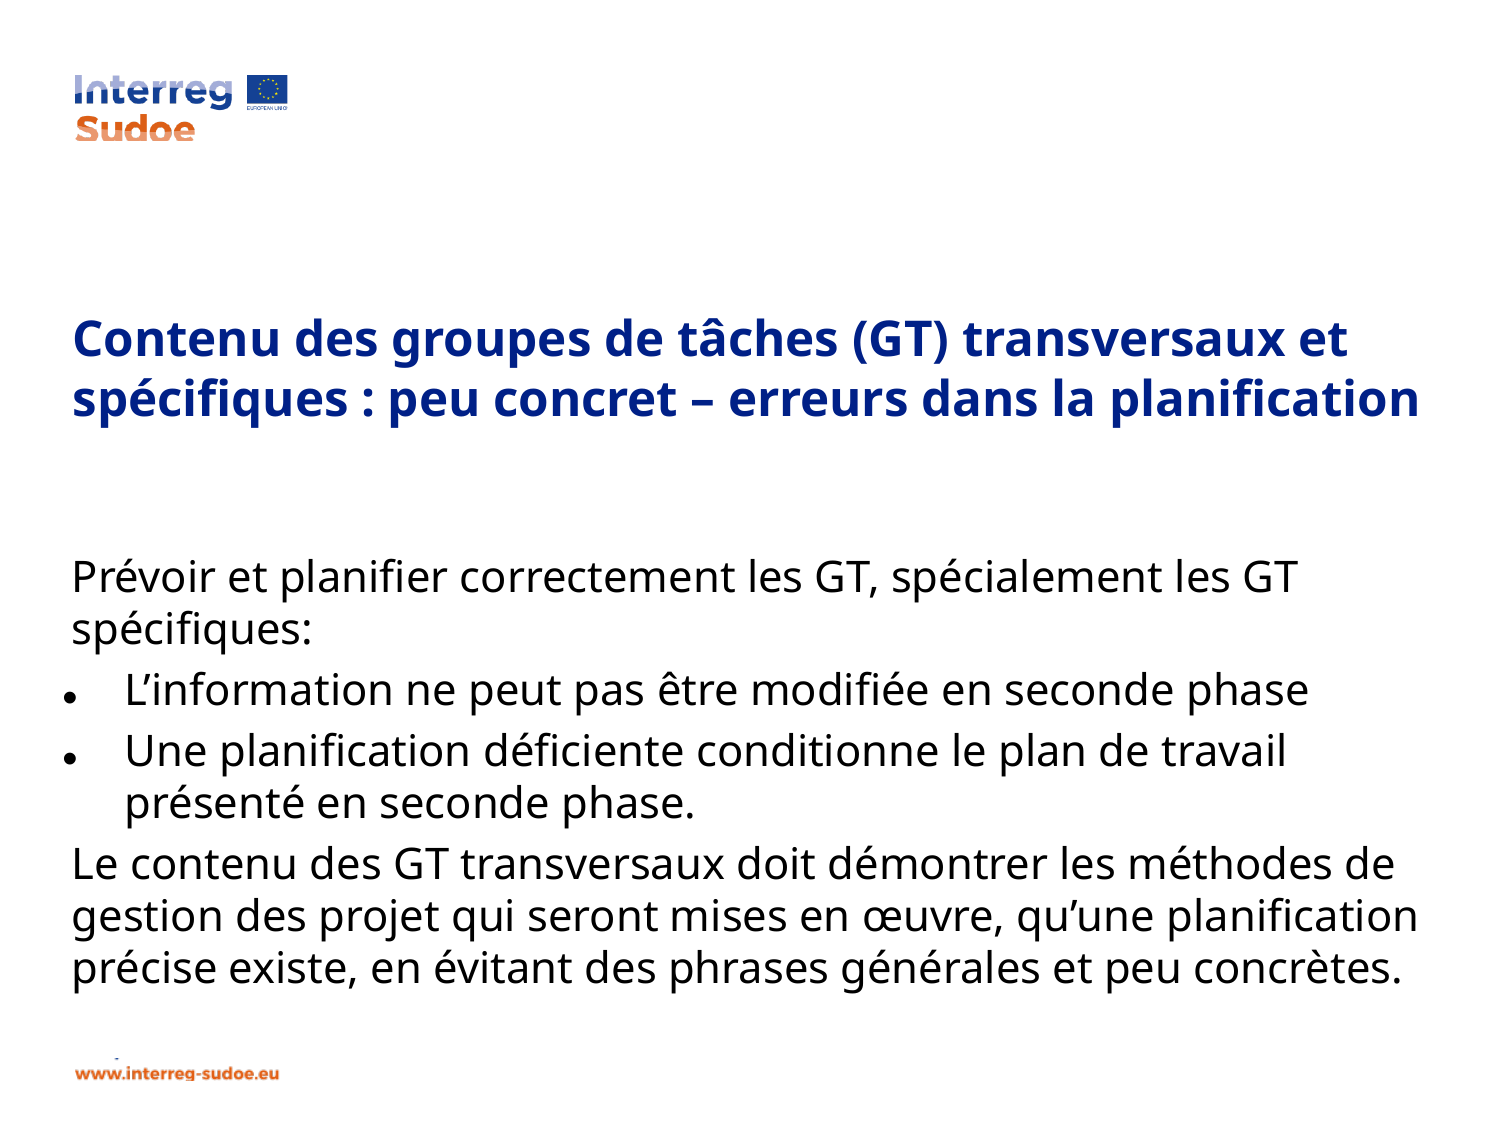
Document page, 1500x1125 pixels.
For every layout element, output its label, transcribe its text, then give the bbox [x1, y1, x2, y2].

list Prévoir et planifier correctement les GT, spécialement les GT spécifiques: L’information ne peut pas être modifiée en seconde phase Une planification déficiente conditionne le plan de travail présenté en seconde phase. Le contenu des GT transversaux doit démontrer les méthodes de gestion des projet qui seront mises en œuvre, qu’une planification précise existe, en évitant des phrases générales et peu concrètes. [56, 488, 1438, 1000]
title Contenu des groupes de tâches (GT) transversaux et spécifiques : peu concret – erreurs dans la planification [57, 299, 1438, 450]
